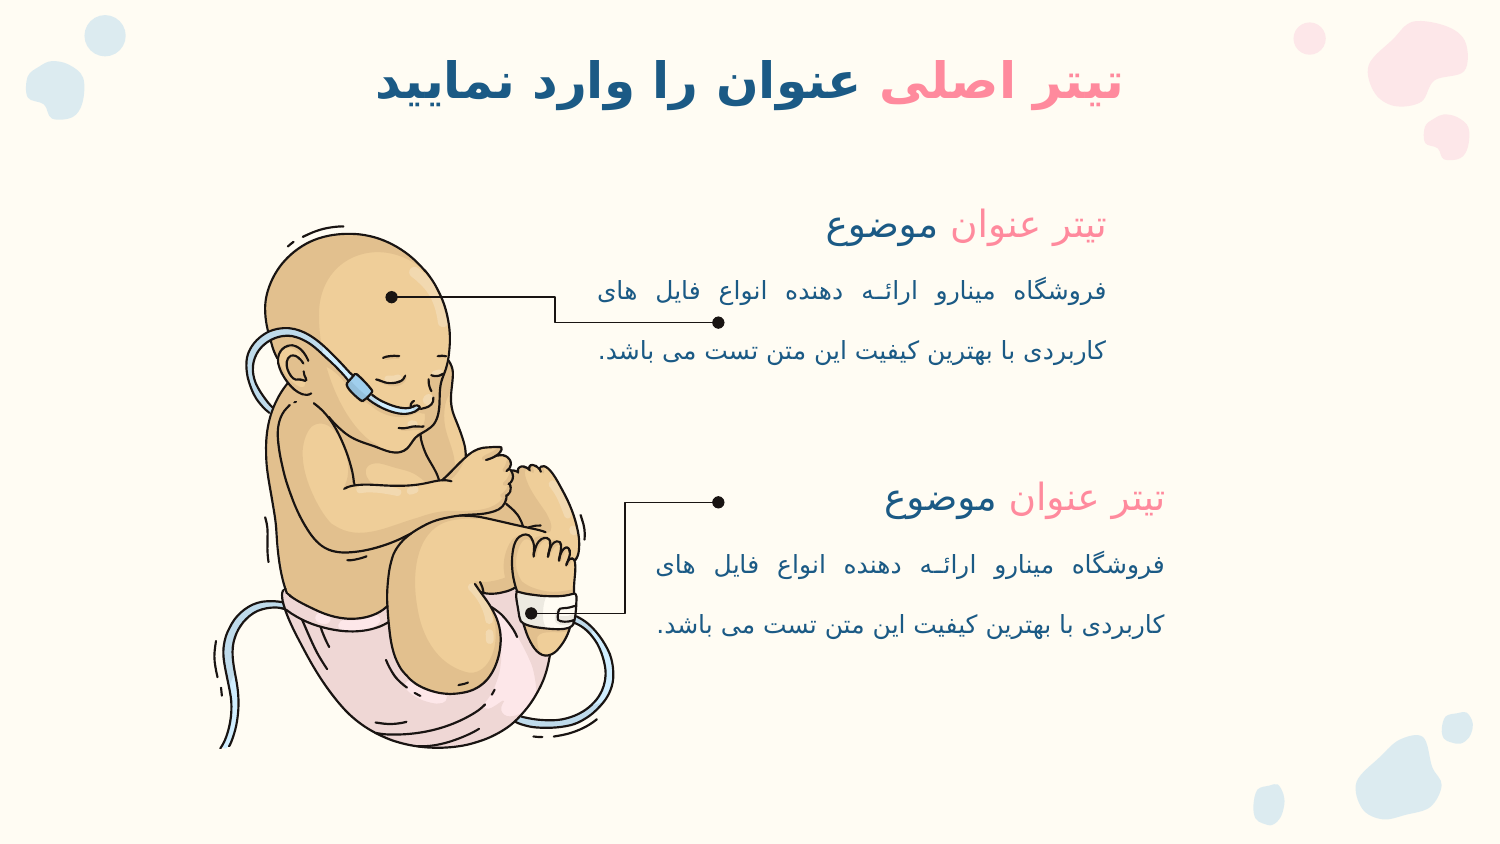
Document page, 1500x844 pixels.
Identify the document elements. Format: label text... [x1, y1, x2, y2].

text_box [391, 296, 719, 323]
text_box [530, 501, 719, 614]
text_box تیتر عنوان موضوع فروشگاه مینارو ارائه دهنده انواع فایل های کاربردی با بهترین کیفیت این متن تست می باشد. [631, 420, 1181, 646]
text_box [152, 222, 622, 844]
text_box تیتر اصلی عنوان را وارد نمایید [0, 11, 1500, 116]
text_box تیتر عنوان موضوع فروشگاه مینارو ارائه دهنده انواع فایل های کاربردی با بهترین کیفیت این متن تست می باشد. [572, 147, 1122, 372]
